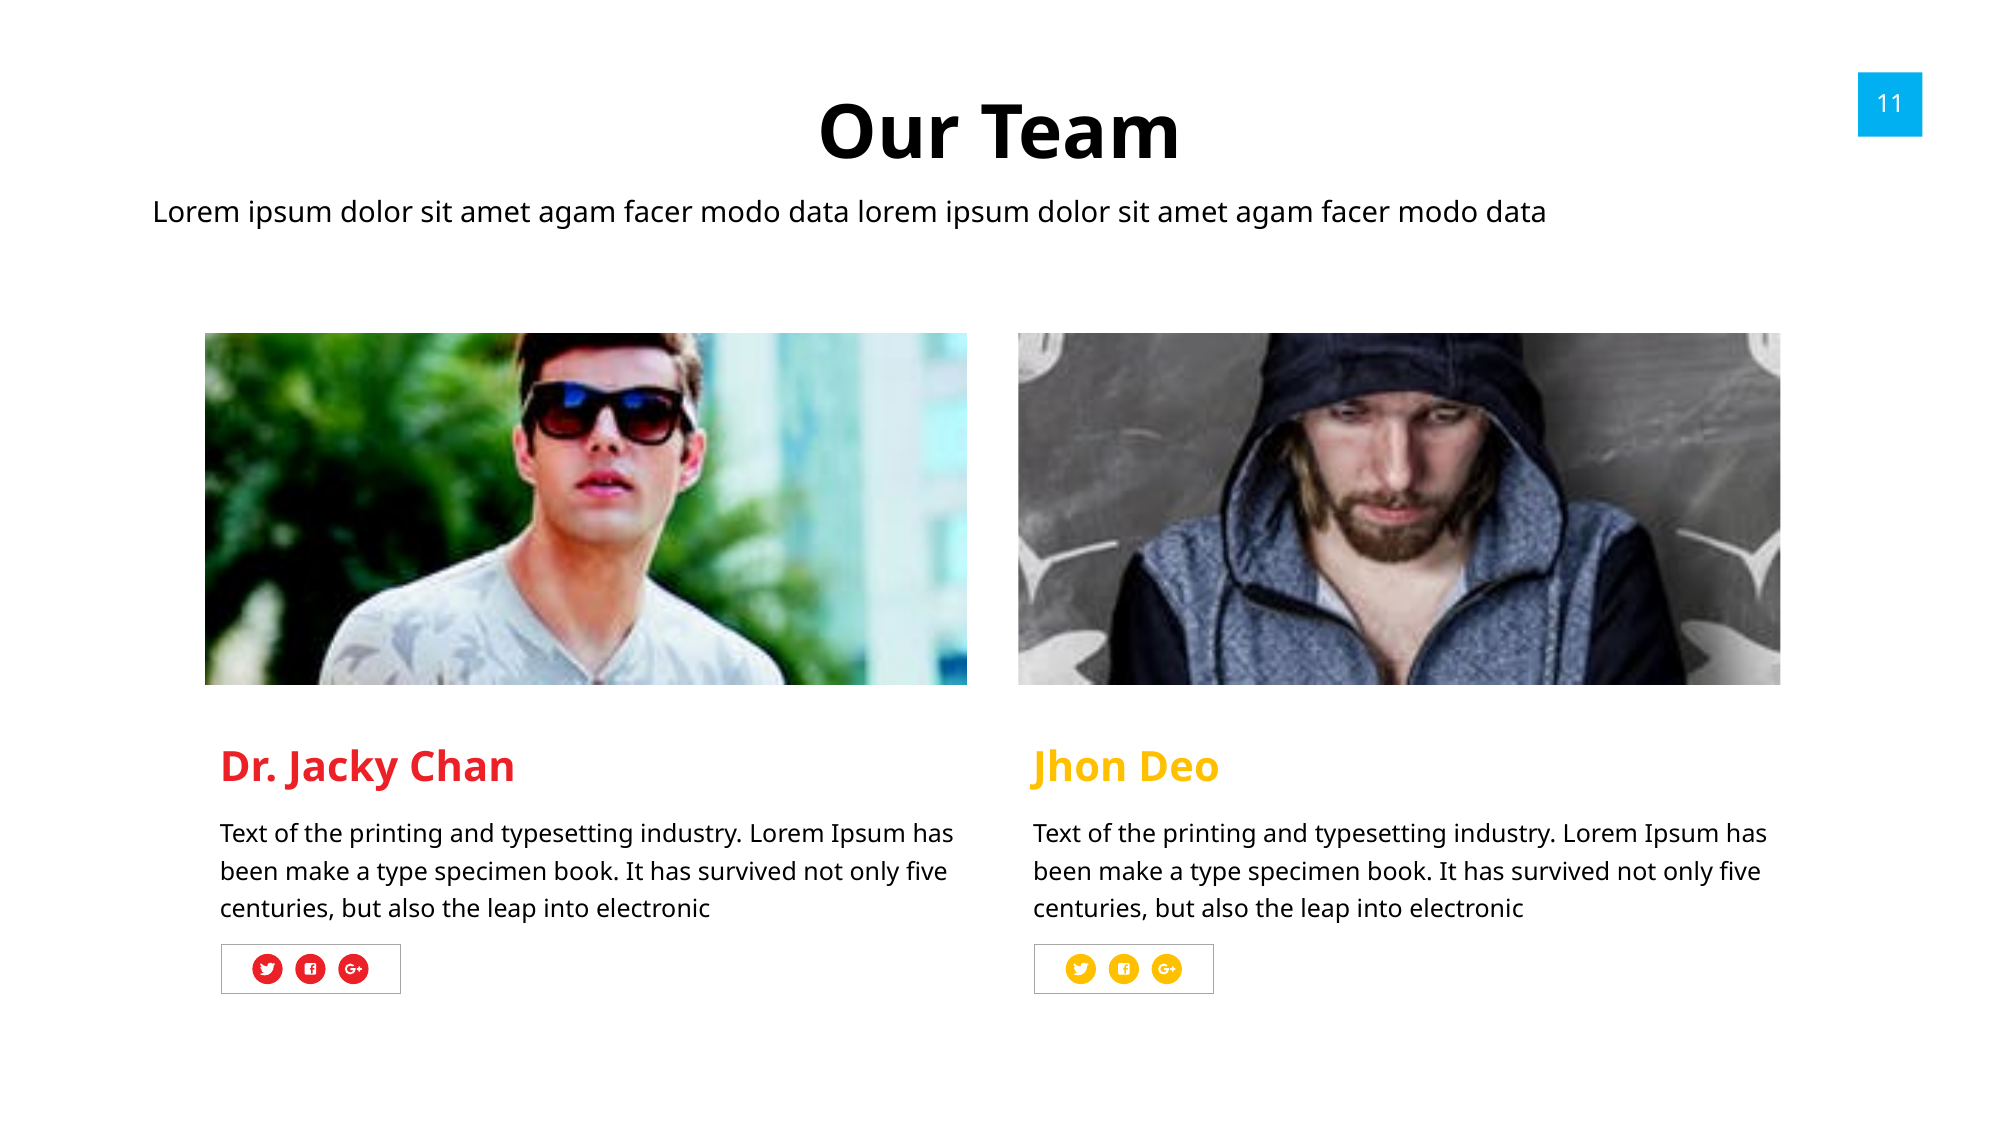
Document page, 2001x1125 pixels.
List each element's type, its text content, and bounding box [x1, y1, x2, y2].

picture [1018, 333, 1781, 685]
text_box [1018, 732, 1794, 994]
slide_number 11 [1863, 78, 1927, 130]
subtitle Lorem ipsum dolor sit amet agam facer modo data lorem ipsum dolor sit amet agam facer modo data [137, 186, 1863, 227]
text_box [204, 732, 981, 994]
title Our Team [137, 78, 1863, 186]
picture [205, 333, 968, 685]
